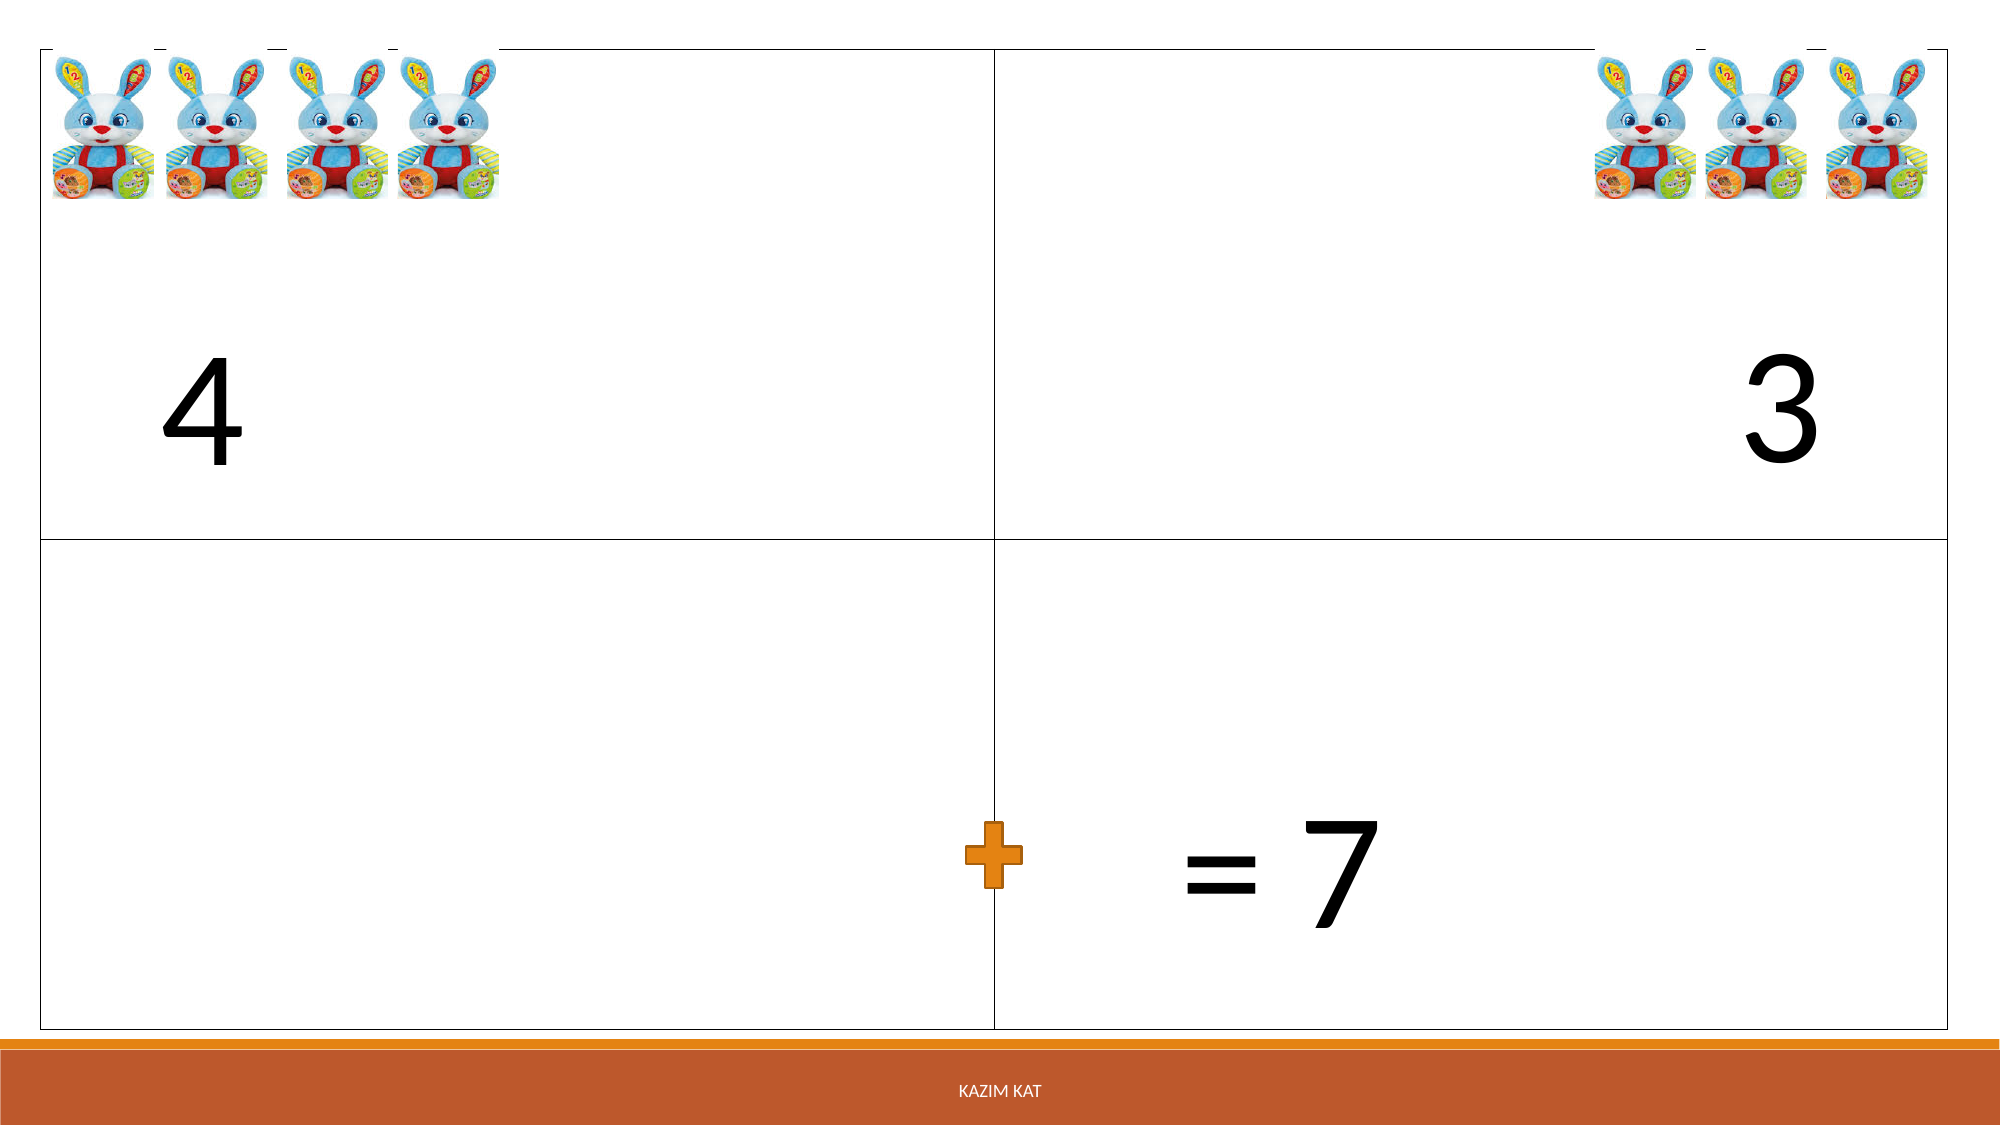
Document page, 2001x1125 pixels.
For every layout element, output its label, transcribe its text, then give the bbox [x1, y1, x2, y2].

picture [397, 48, 500, 199]
picture [1594, 48, 1697, 199]
table_cell [995, 540, 1947, 1029]
picture [286, 48, 389, 199]
picture [1825, 48, 1928, 199]
picture [1705, 48, 1808, 199]
text_box [965, 821, 1023, 889]
table_header [41, 50, 994, 539]
picture [52, 48, 155, 199]
table_header [995, 50, 1947, 539]
text_box 4 [146, 291, 268, 507]
text_box 3 [1723, 288, 1846, 503]
text_box 7 [1283, 754, 1402, 970]
picture [165, 48, 268, 199]
text_box = [1165, 754, 1283, 970]
footer Kazım KAT [604, 1059, 1396, 1120]
table_cell [41, 540, 994, 1029]
